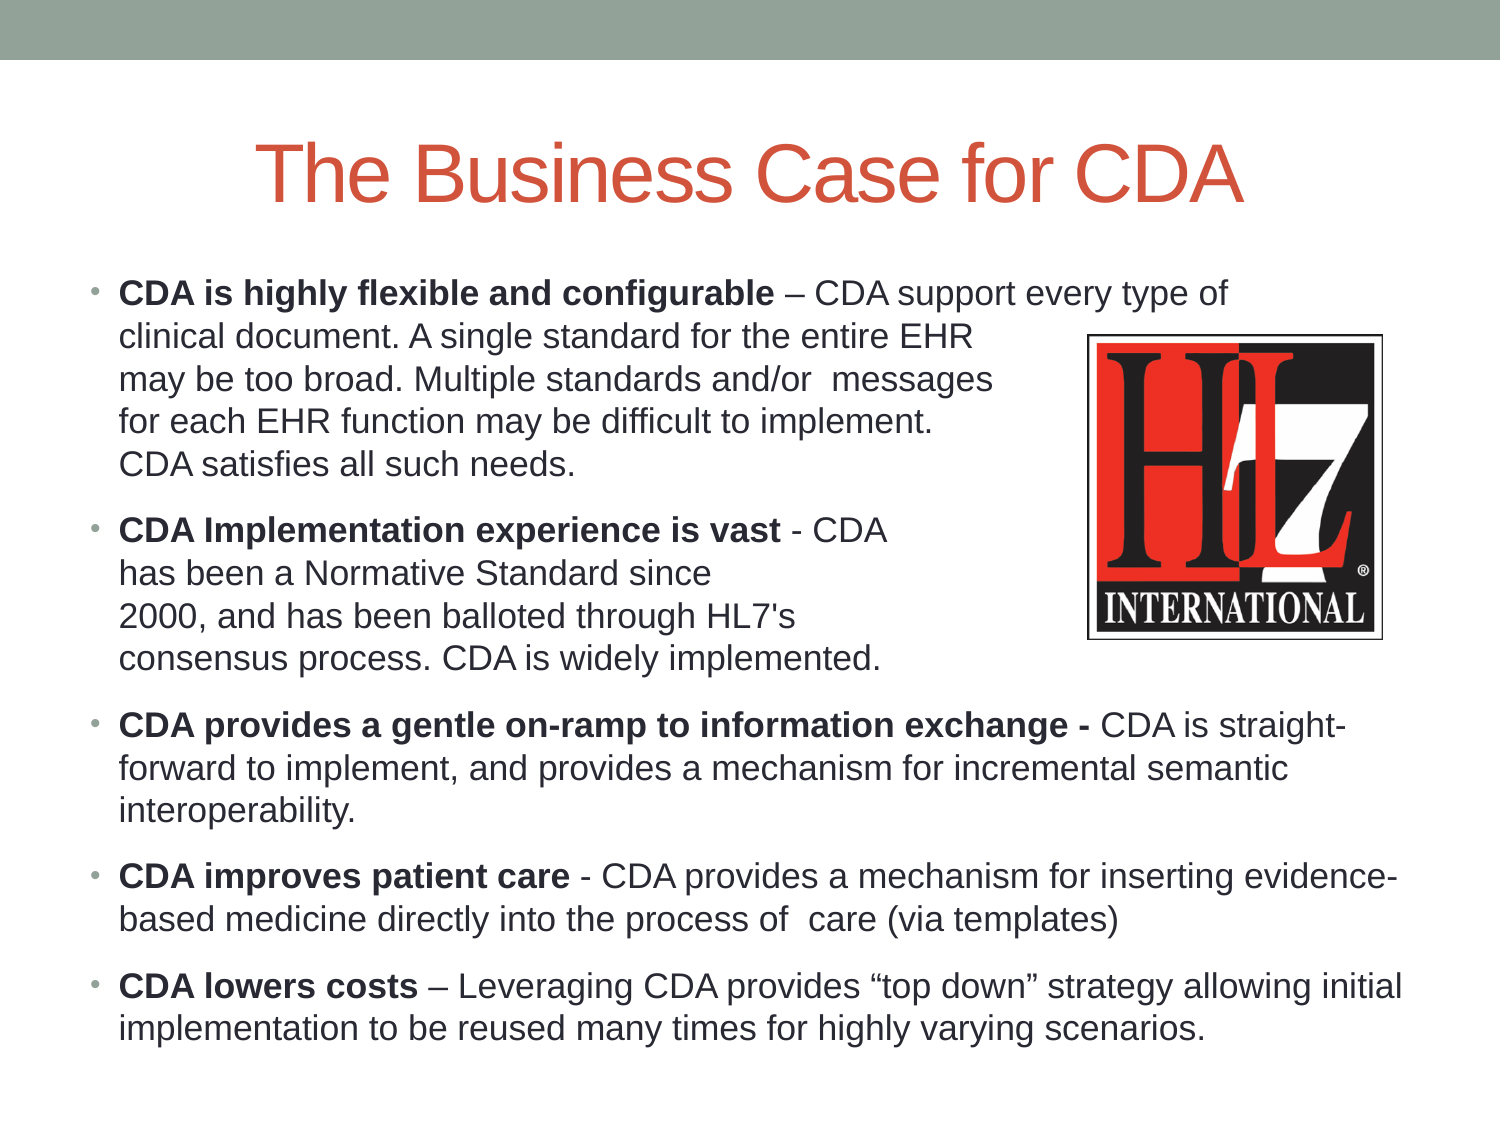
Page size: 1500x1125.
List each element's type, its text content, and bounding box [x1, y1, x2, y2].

title The Business Case for CDA [75, 87, 1425, 250]
picture [1086, 334, 1383, 640]
list CDA is highly flexible and configurable – CDA support every type of clinical document. A single standard for the entire EHR may be too broad. Multiple standards and/or messages for each EHR function may be difficult to implement. CDA satisfies all such needs. CDA Implementation experience is vast - CDA has been a Normative Standard since 2000, and has been balloted through HL7's consensus process. CDA is widely implemented. CDA provides a gentle on-ramp to information exchange - CDA is straight-forward to implement, and provides a mechanism for incremental semantic interoperability. CDA improves patient care - CDA provides a mechanism for inserting evidence-based medicine directly into the process of care (via templates) CDA lowers costs – Leveraging CDA provides “top down” strategy allowing initial implementation to be reused many times for highly varying scenarios. [75, 262, 1425, 1063]
